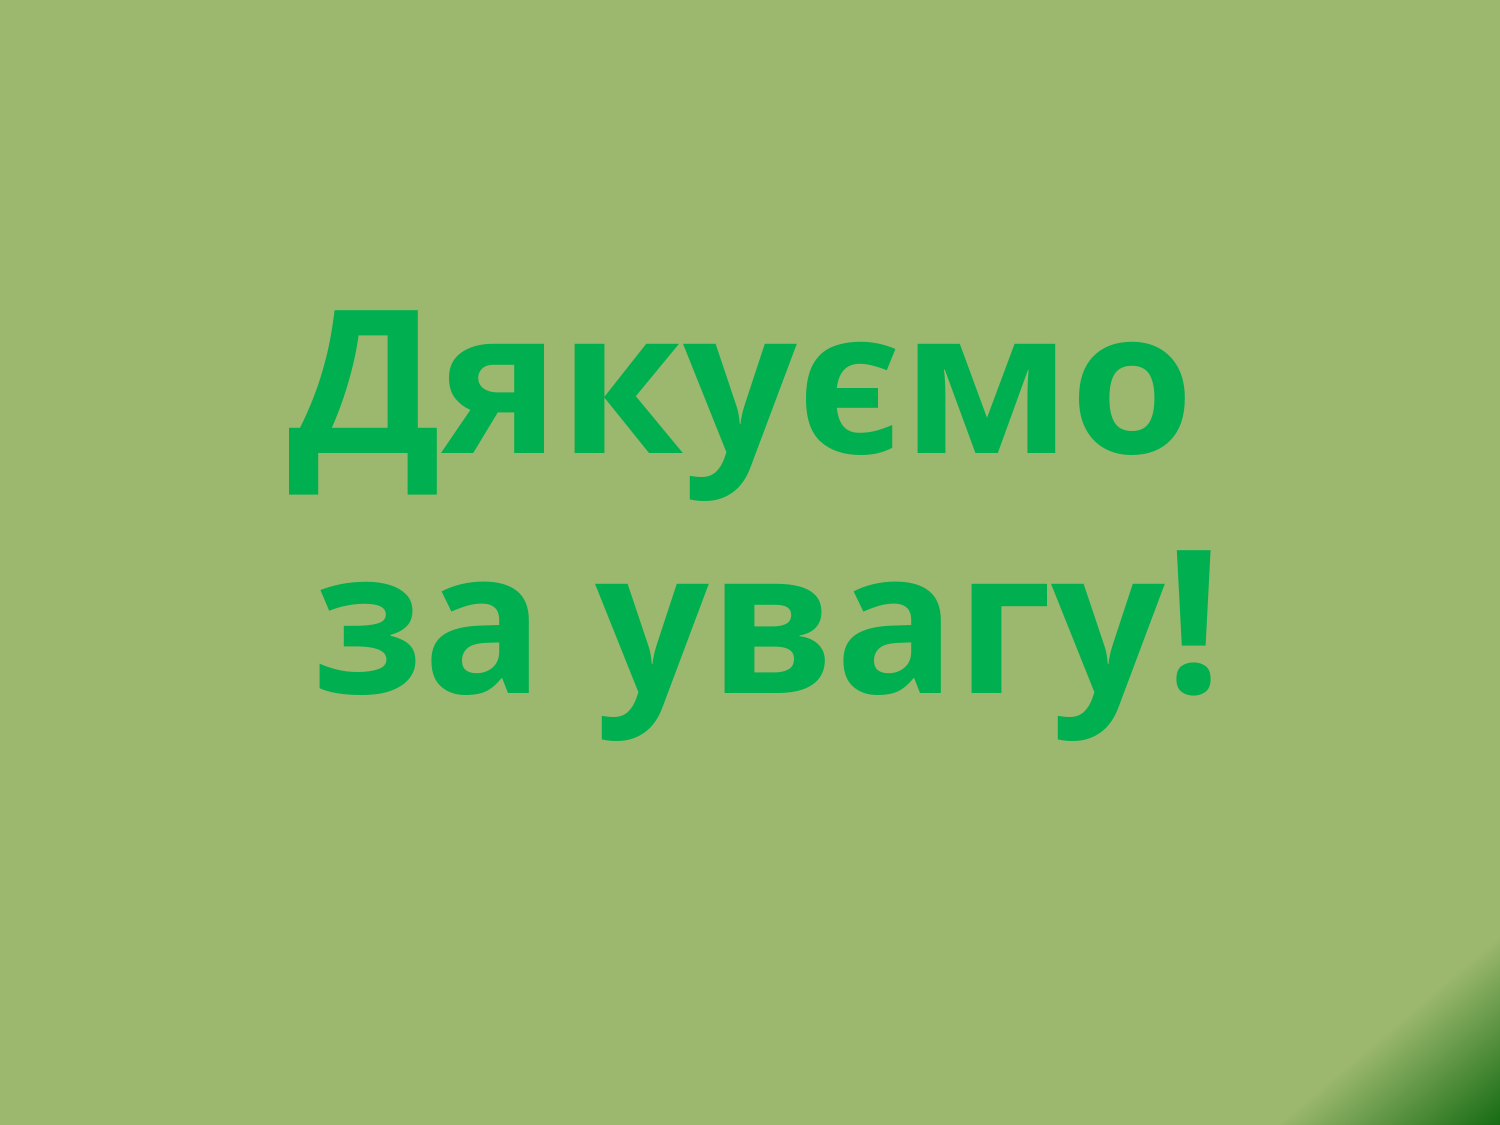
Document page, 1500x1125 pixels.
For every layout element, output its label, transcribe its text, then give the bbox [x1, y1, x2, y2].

text_box Дякуємо за увагу! [187, 246, 1348, 741]
